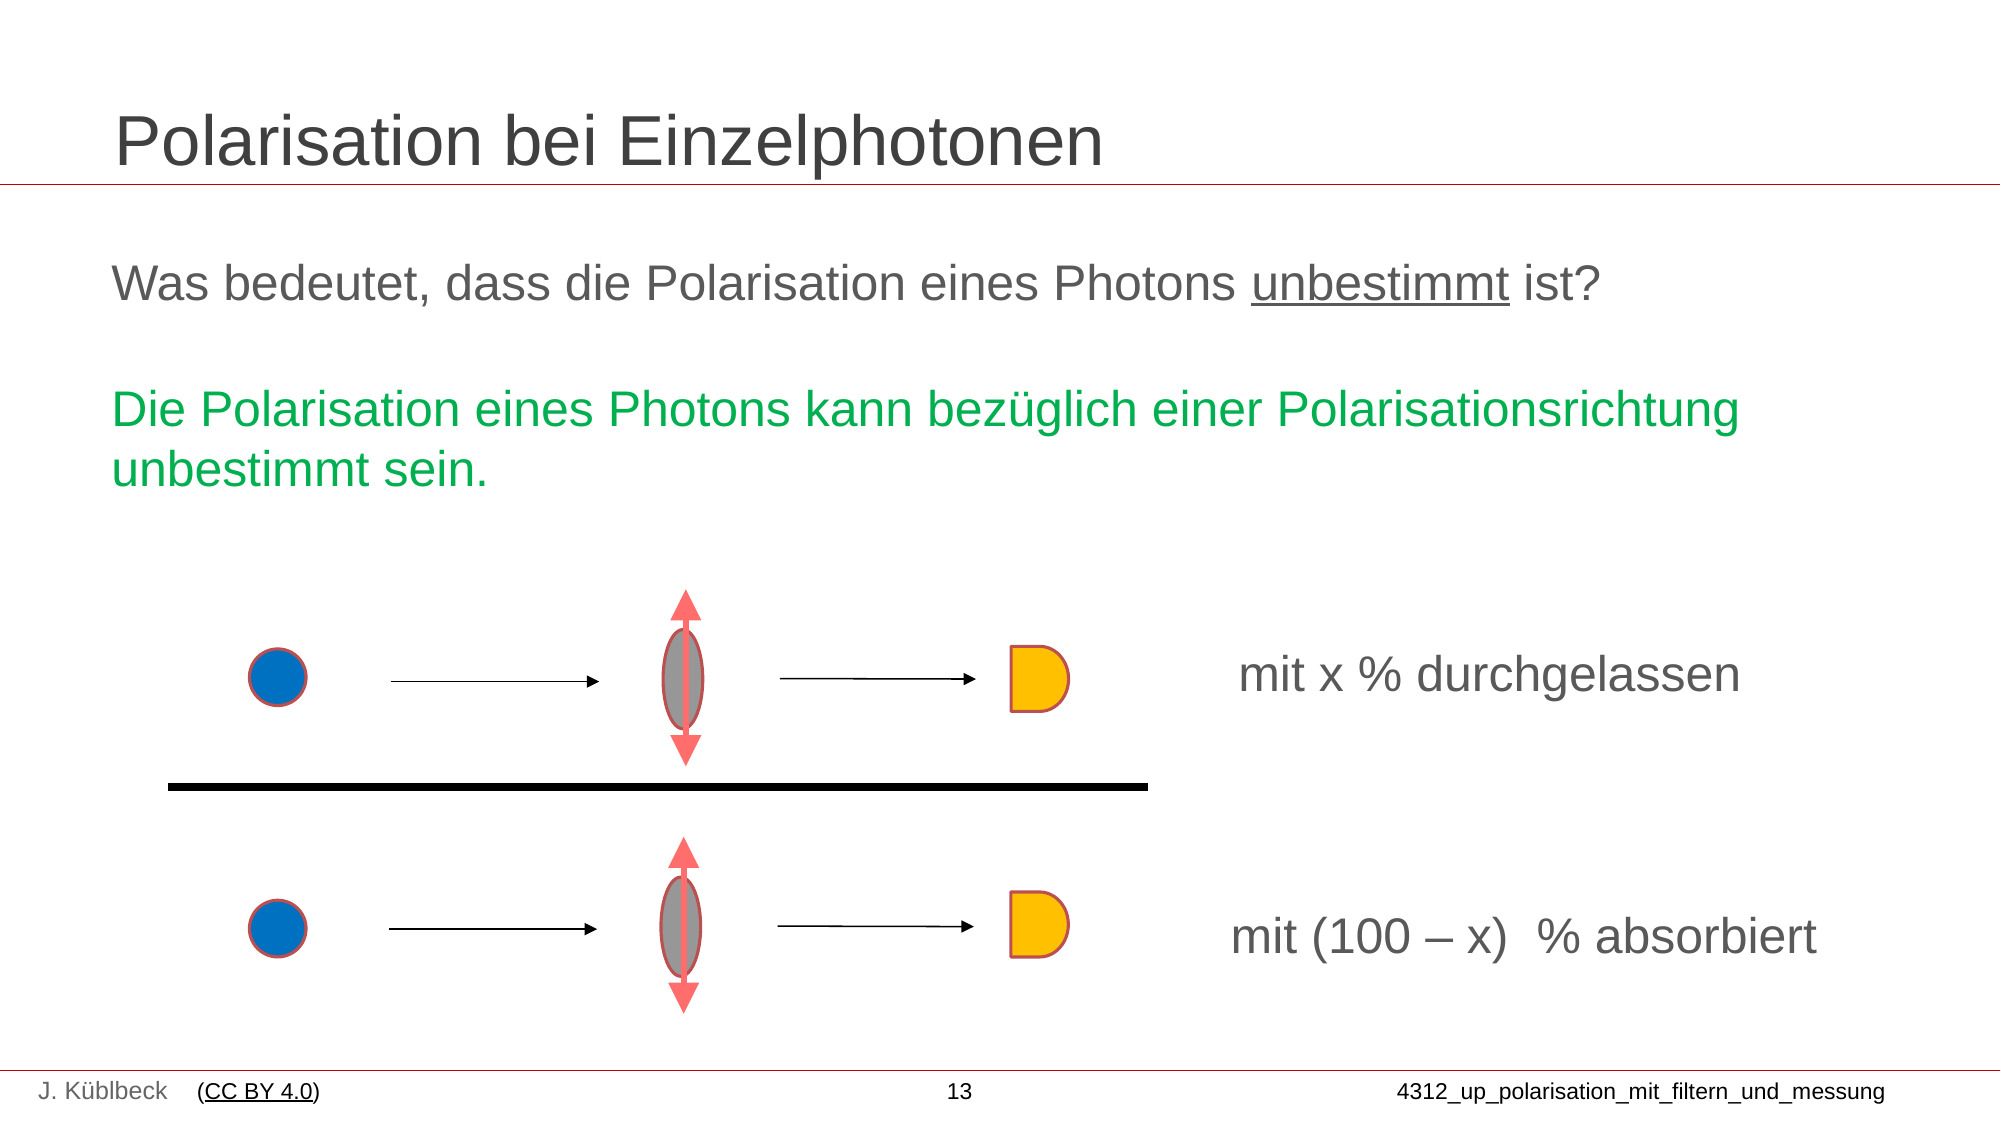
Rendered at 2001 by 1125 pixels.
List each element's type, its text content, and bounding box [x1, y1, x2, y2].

title Polarisation bei Einzelphotonen [99, 90, 1900, 185]
text_box [1009, 890, 1070, 959]
text_box [1009, 644, 1071, 713]
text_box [391, 588, 977, 767]
text_box [247, 647, 308, 708]
text_box mit (100 – x) % absorbiert [1148, 896, 1837, 1010]
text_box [388, 836, 975, 1015]
list Was bedeutet, dass die Polarisation eines Photons unbestimmt ist? Die Polarisation eines Photons kann bezüglich einer Polarisationsrichtung unbestimmt sein. [78, 242, 1960, 1012]
text_box mit x % durchgelassen [1156, 633, 1844, 747]
text_box [247, 898, 308, 959]
